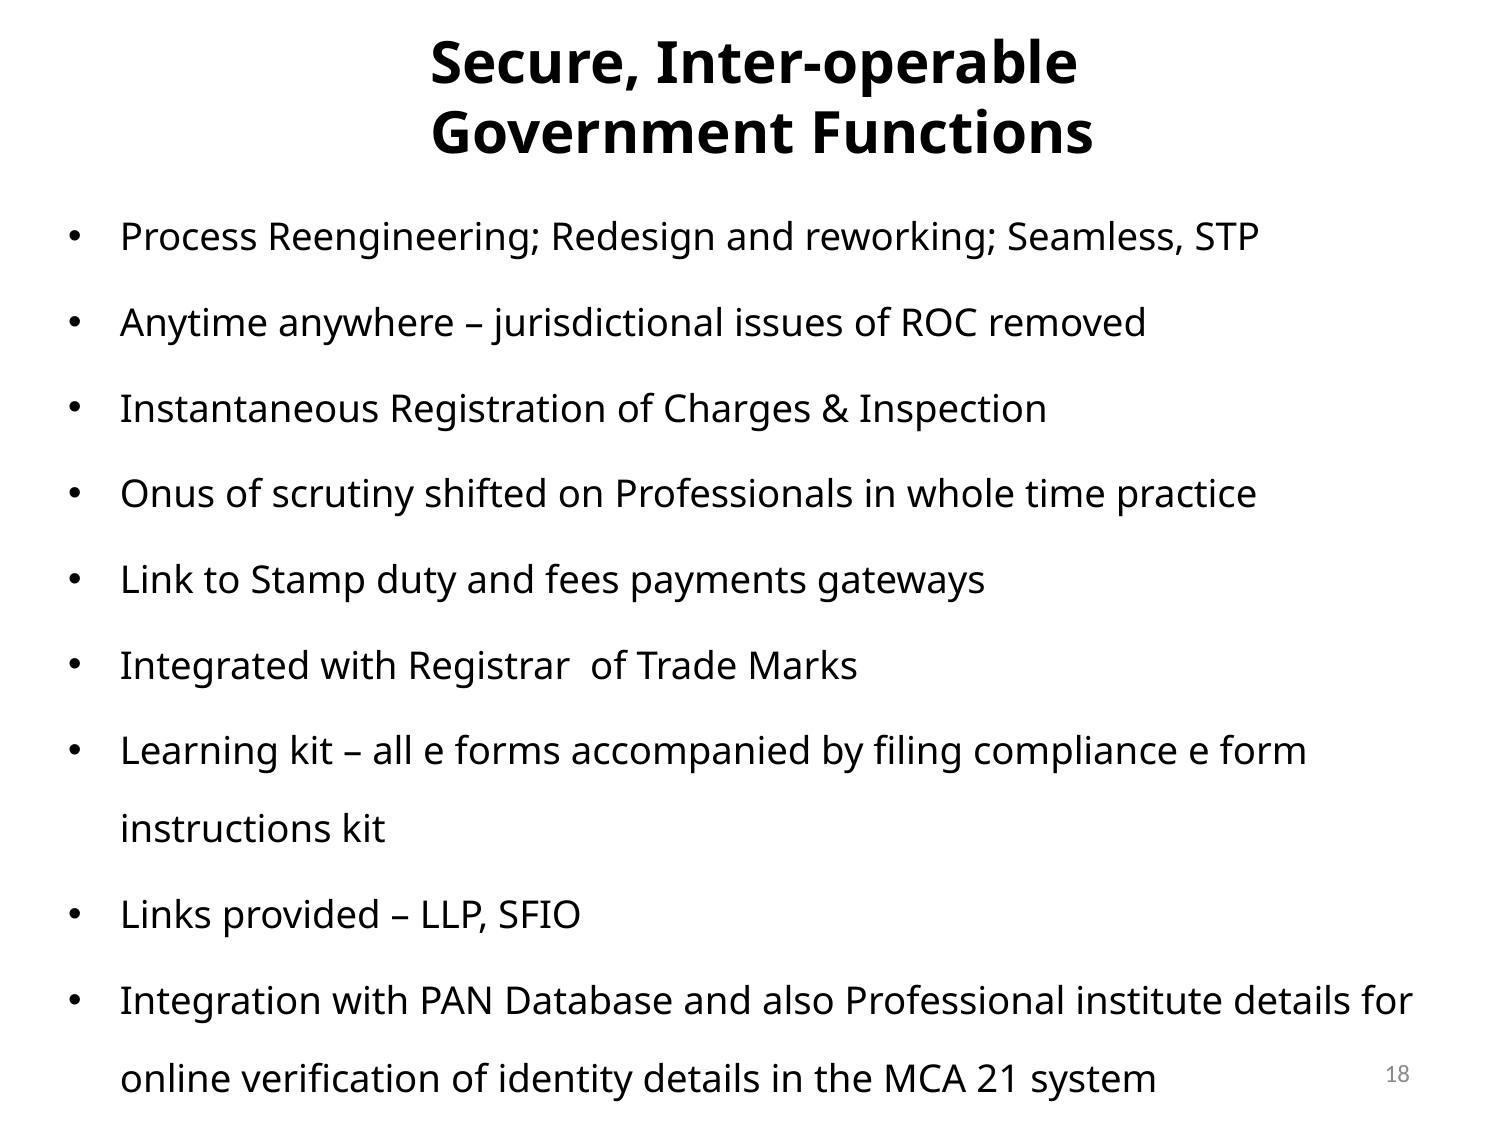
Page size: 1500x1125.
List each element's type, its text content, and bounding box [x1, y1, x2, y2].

slide_number 18 [1074, 1042, 1425, 1103]
list Process Reengineering; Redesign and reworking; Seamless, STP Anytime anywhere – jurisdictional issues of ROC removed Instantaneous Registration of Charges & Inspection Onus of scrutiny shifted on Professionals in whole time practice Link to Stamp duty and fees payments gateways Integrated with Registrar of Trade Marks Learning kit – all e forms accompanied by filing compliance e form instructions kit Links provided – LLP, SFIO Integration with PAN Database and also Professional institute details for online veriﬁcation of identity details in the MCA 21 system [53, 172, 1471, 1125]
title Secure, Inter-operable Government Functions [76, 42, 1449, 79]
